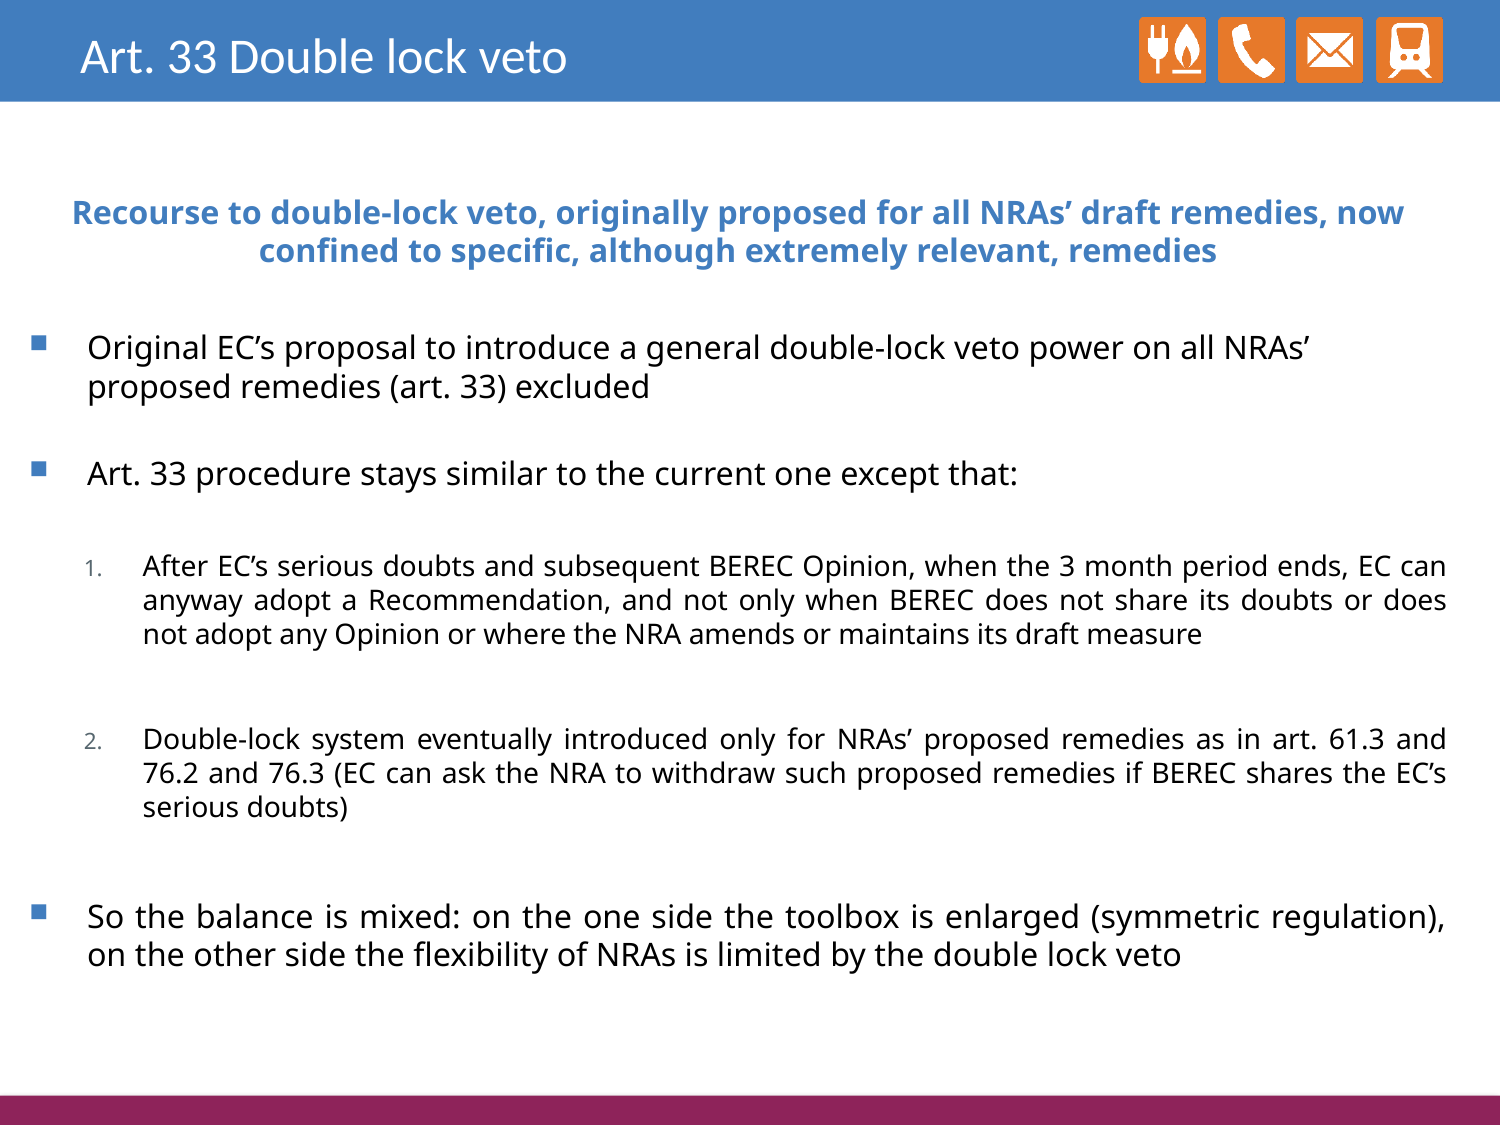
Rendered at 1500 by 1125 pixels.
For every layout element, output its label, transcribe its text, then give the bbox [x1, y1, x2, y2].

picture [1139, 16, 1206, 83]
picture [1218, 16, 1285, 83]
picture [1376, 16, 1443, 83]
picture [1296, 16, 1363, 83]
list Recourse to double-lock veto, originally proposed for all NRAs’ draft remedies, now confined to specific, although extremely relevant, remedies Original EC’s proposal to introduce a general double-lock veto power on all NRAs’ proposed remedies (art. 33) excluded Art. 33 procedure stays similar to the current one except that: After EC’s serious doubts and subsequent BEREC Opinion, when the 3 month period ends, EC can anyway adopt a Recommendation, and not only when BEREC does not share its doubts or does not adopt any Opinion or where the NRA amends or maintains its draft measure Double-lock system eventually introduced only for NRAs’ proposed remedies as in art. 61.3 and 76.2 and 76.3 (EC can ask the NRA to withdraw such proposed remedies if BEREC shares the EC’s serious doubts) So the balance is mixed: on the one side the toolbox is enlarged (symmetric regulation), on the other side the flexibility of NRAs is limited by the double lock veto [29, 184, 1447, 982]
title Art. 33 Double lock veto [64, 7, 1097, 99]
